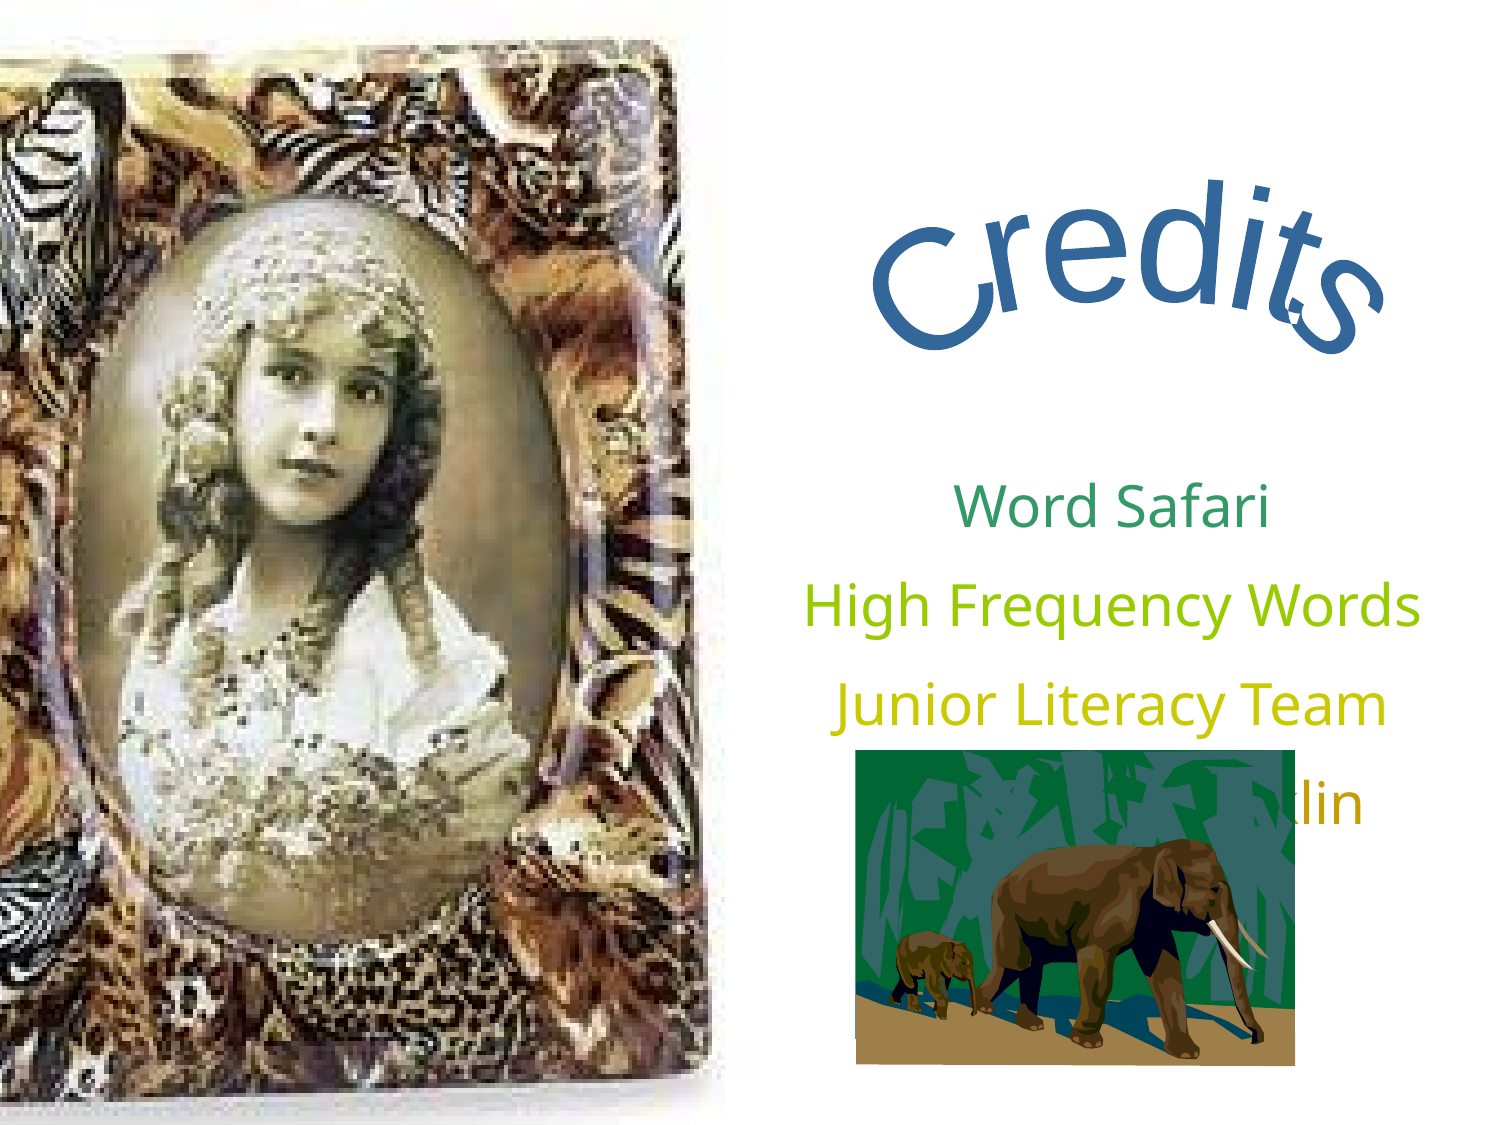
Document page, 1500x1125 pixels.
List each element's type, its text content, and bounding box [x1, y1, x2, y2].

picture [0, 0, 788, 1125]
picture [855, 749, 1296, 1067]
text_box Word Safari High Frequency Words Junior Literacy Team by Bonnie Franklin [791, 362, 1500, 943]
